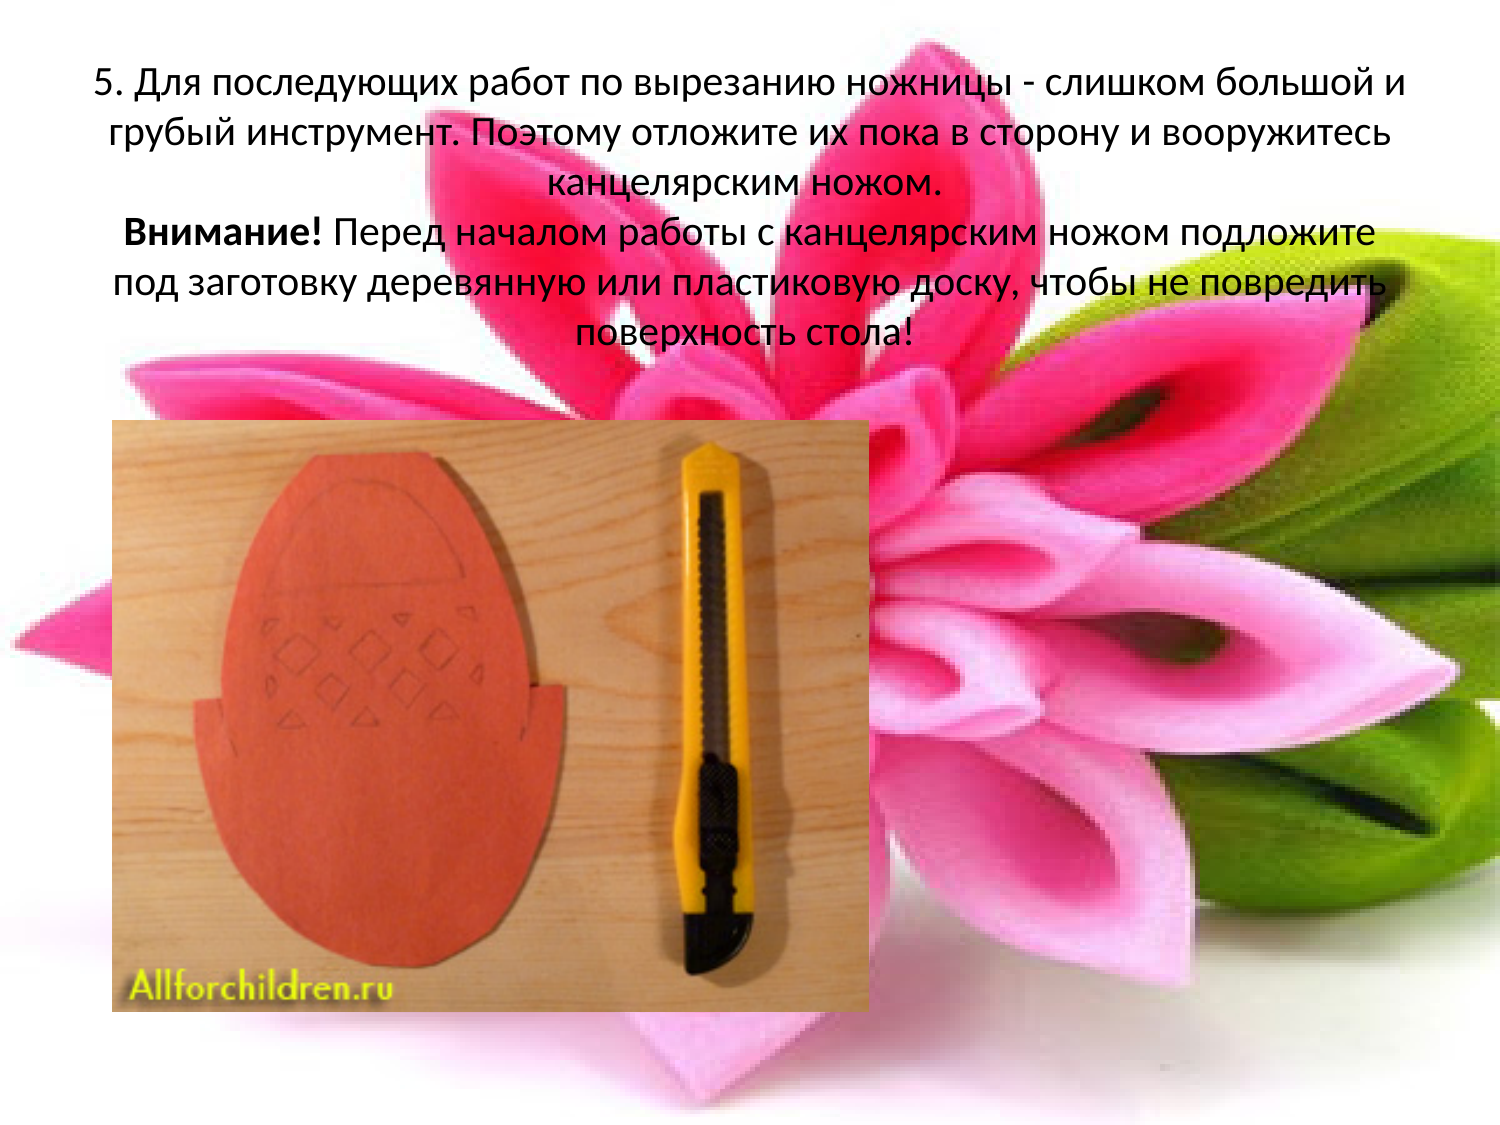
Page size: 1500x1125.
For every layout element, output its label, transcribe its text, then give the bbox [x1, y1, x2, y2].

picture [0, 0, 1500, 1125]
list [111, 420, 869, 1012]
title 5. Для последующих работ по вырезанию ножницы - слишком большой и грубый инструмент. Поэтому отложите их пока в сторону и вооружитесь канцелярским ножом. Внимание! Перед началом работы с канцелярским ножом подложите под заготовку деревянную или пластиковую доску, чтобы не повредить поверхность стола! [75, 45, 1425, 445]
